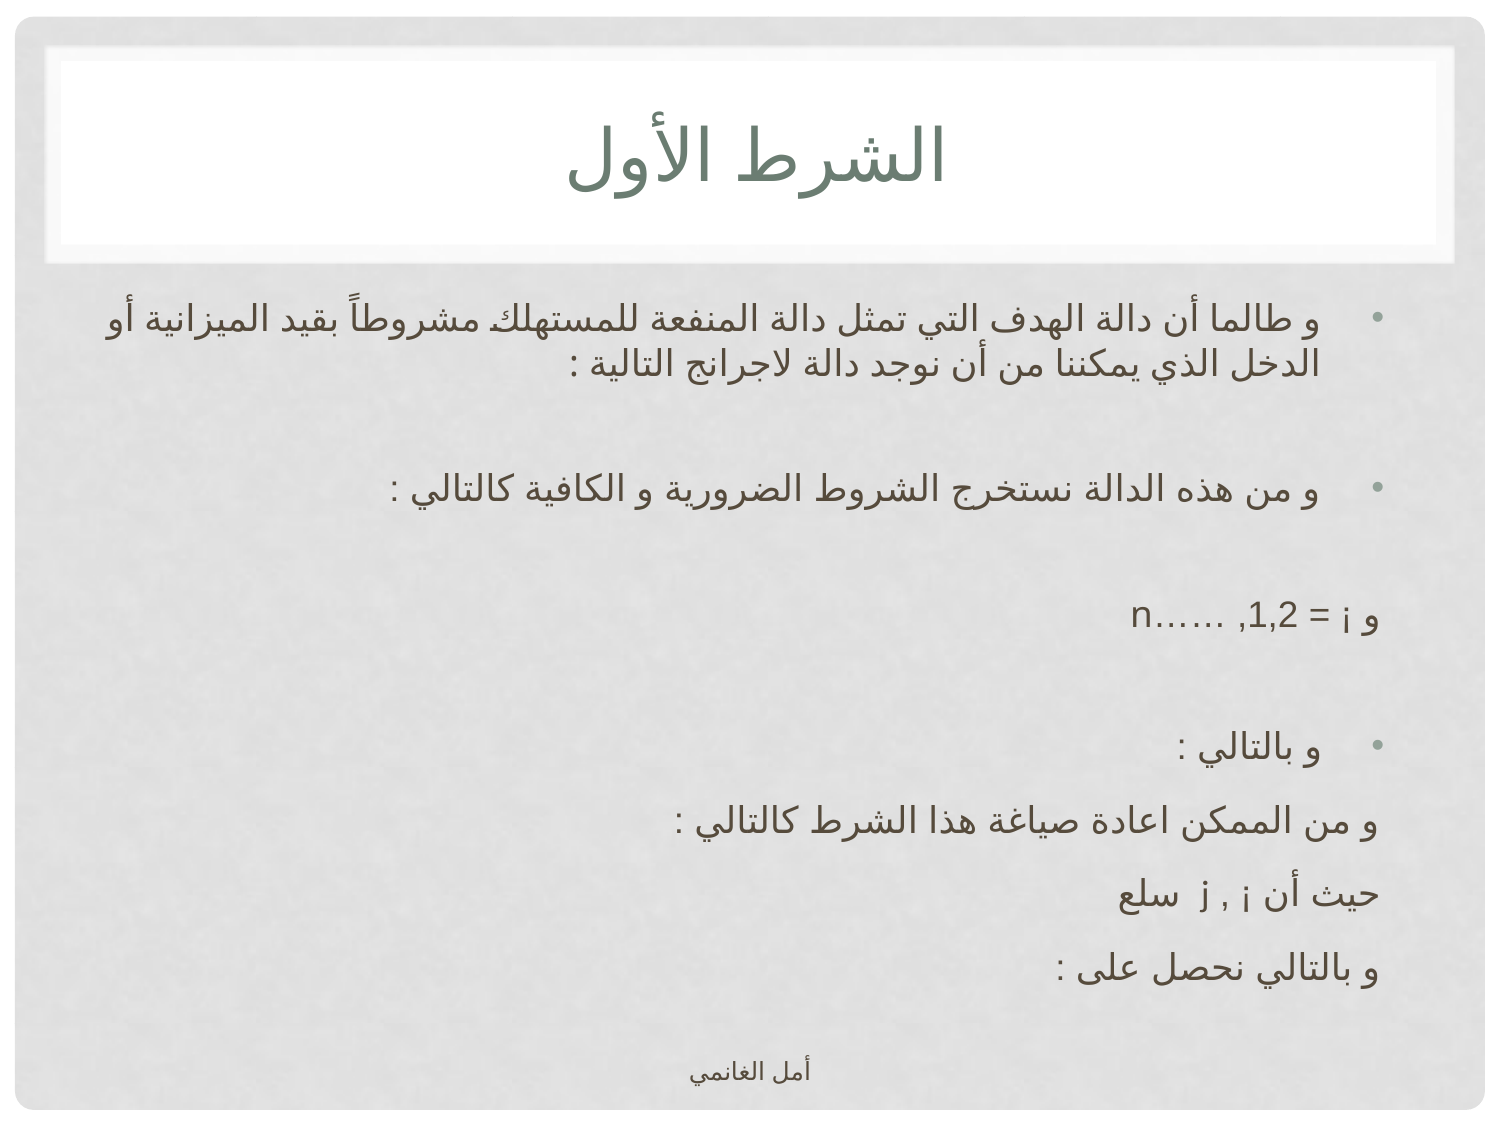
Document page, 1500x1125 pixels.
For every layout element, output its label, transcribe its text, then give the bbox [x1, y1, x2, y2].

footer أمل الغانمي [512, 1042, 988, 1103]
title الشرط الأول [69, 66, 1425, 238]
